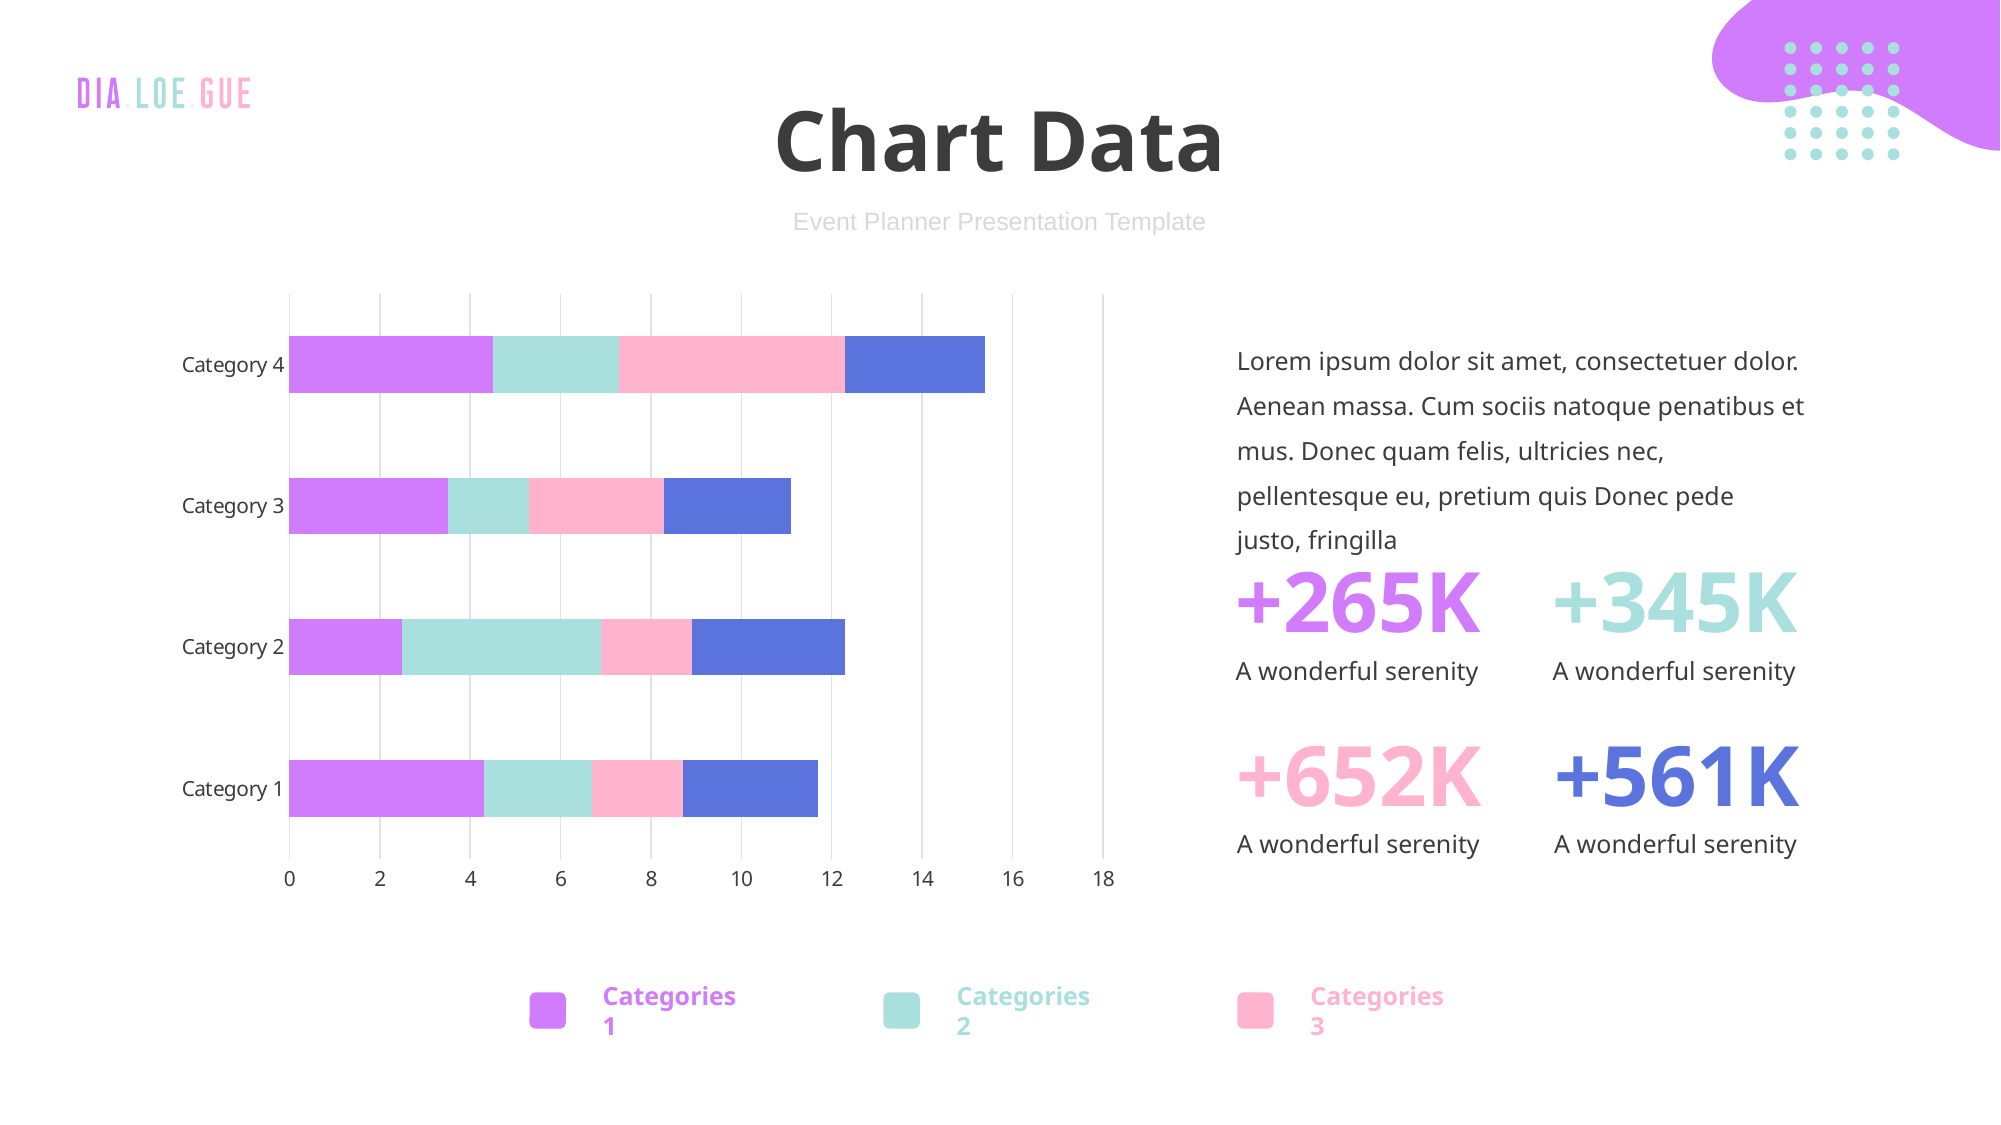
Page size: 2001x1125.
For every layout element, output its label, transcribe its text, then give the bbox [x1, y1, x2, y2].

text_box A wonderful serenity [1538, 657, 1836, 693]
subtitle Event Planner Presentation Template [249, 198, 1750, 244]
chart [162, 281, 1134, 906]
text_box Categories 3 [1295, 973, 1471, 1048]
text_box Lorem ipsum dolor sit amet, consectetuer dolor. Aenean massa. Cum sociis natoque penatibus et mus. Donec quam felis, ultricies nec, pellentesque eu, pretium quis Donec pede justo, fringilla [1222, 323, 1822, 563]
text_box +561K [1539, 715, 1838, 831]
text_box [1236, 991, 1275, 1030]
text_box Categories 2 [941, 973, 1117, 1048]
text_box A wonderful serenity [1539, 831, 1838, 866]
text_box A wonderful serenity [1222, 831, 1521, 866]
text_box Categories 1 [587, 973, 763, 1048]
text_box [882, 991, 921, 1030]
text_box A wonderful serenity [1220, 657, 1519, 693]
text_box [1711, 0, 2000, 151]
text_box +652K [1222, 715, 1521, 831]
text_box [528, 991, 567, 1030]
text_box +265K [1220, 542, 1519, 657]
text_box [1784, 42, 1900, 161]
title Chart Data [249, 80, 1750, 196]
text_box +345K [1538, 542, 1836, 657]
